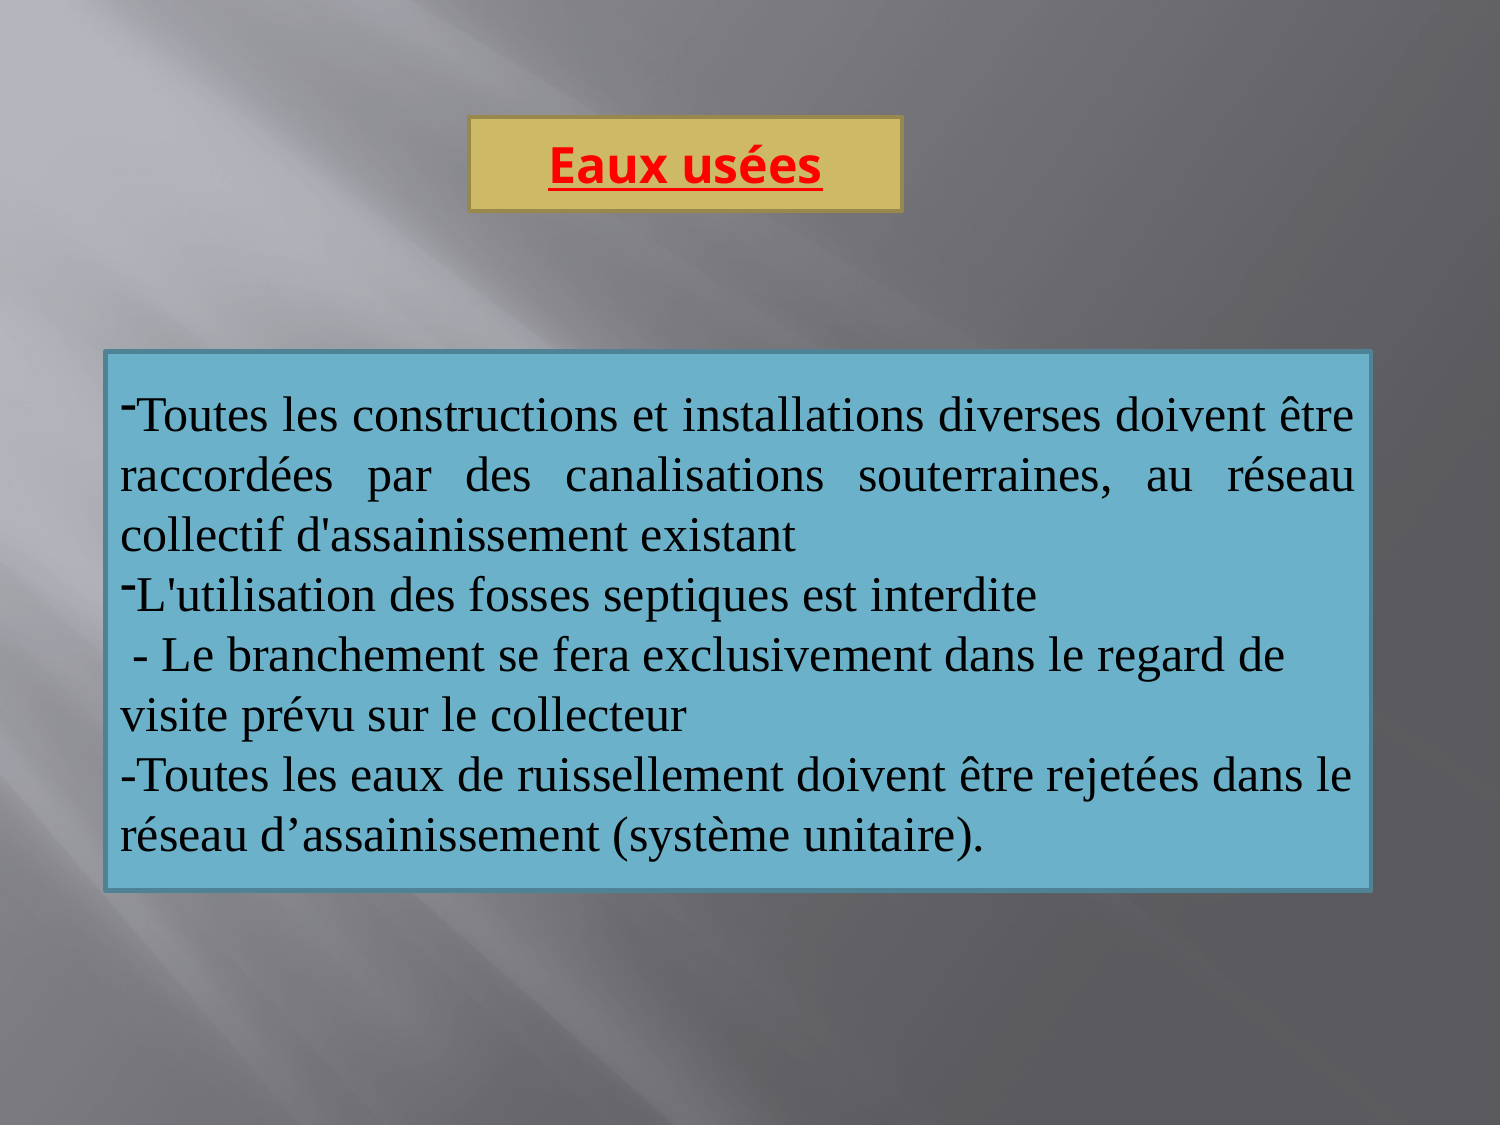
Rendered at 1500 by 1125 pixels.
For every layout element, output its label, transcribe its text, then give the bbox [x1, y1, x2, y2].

text_box Eaux usées [467, 115, 904, 213]
text_box Toutes les constructions et installations diverses doivent être raccordées par des canalisations souterraines, au réseau collectif d'assainissement existant L'utilisation des fosses septiques est interdite - Le branchement se fera exclusivement dans le regard de visite prévu sur le collecteur -Toutes les eaux de ruissellement doivent être rejetées dans le réseau d’assainissement (système unitaire). [103, 349, 1373, 893]
